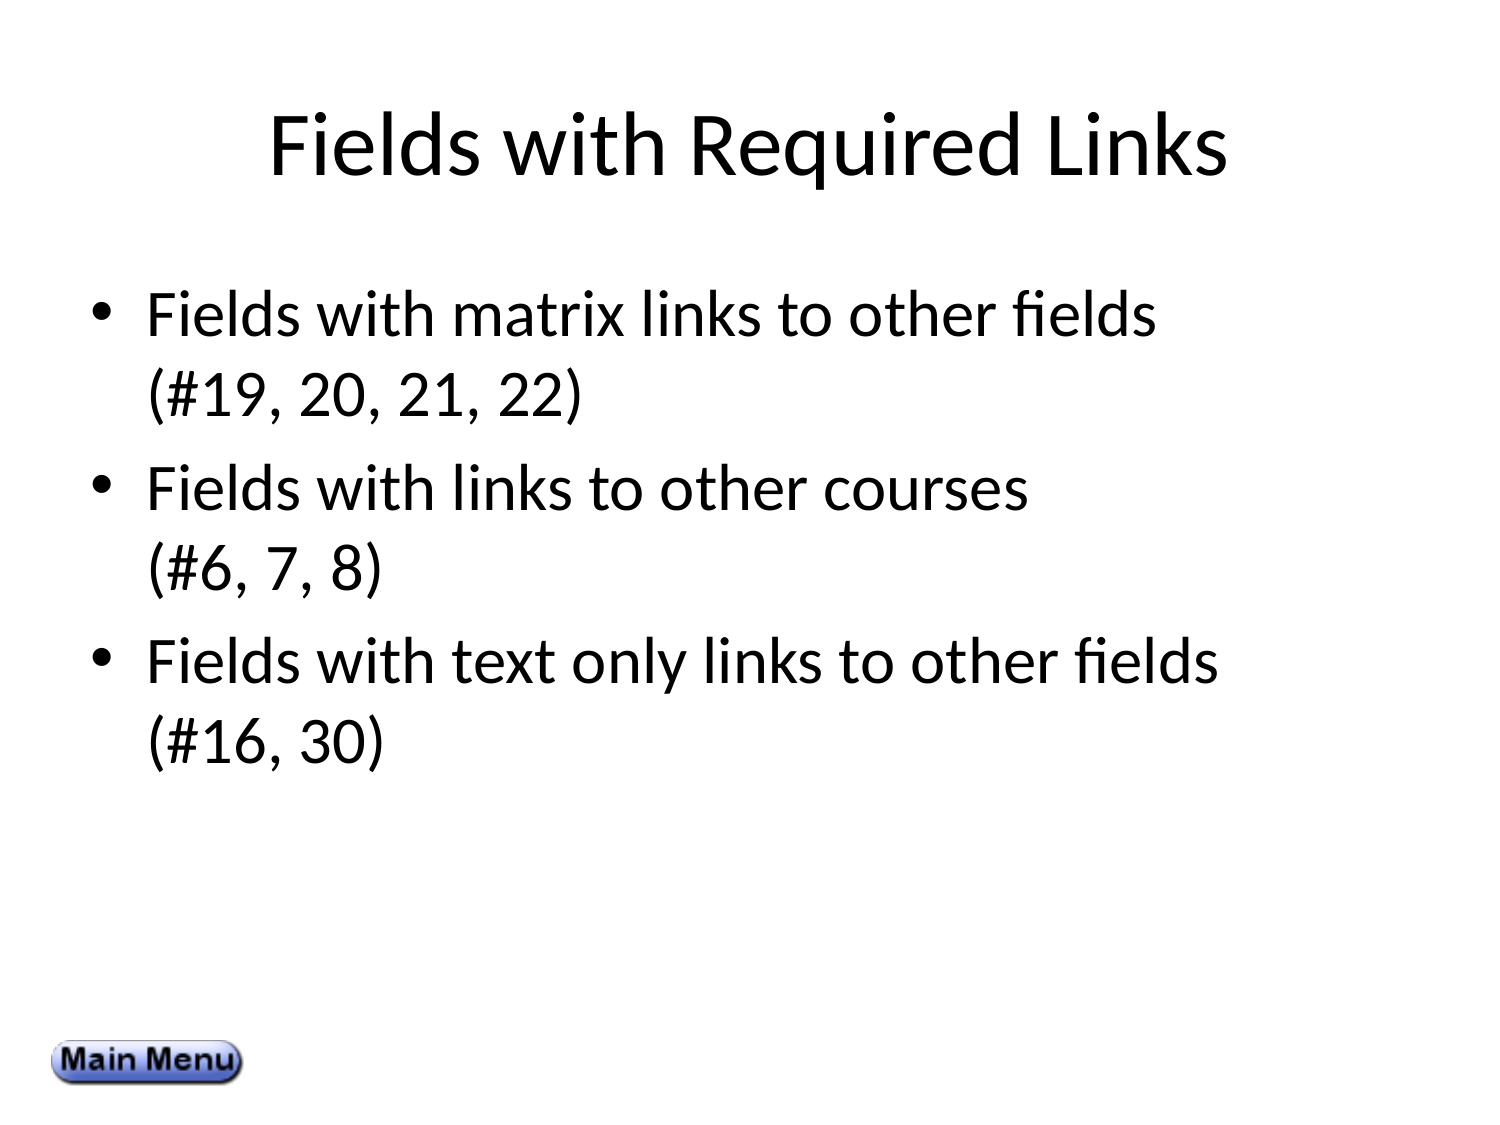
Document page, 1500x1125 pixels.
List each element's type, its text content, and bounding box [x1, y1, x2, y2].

title Fields with Required Links [75, 45, 1425, 233]
picture [49, 1039, 249, 1091]
list Fields with matrix links to other fields (#19, 20, 21, 22) Fields with links to other courses (#6, 7, 8) Fields with text only links to other fields (#16, 30) [75, 262, 1425, 1005]
